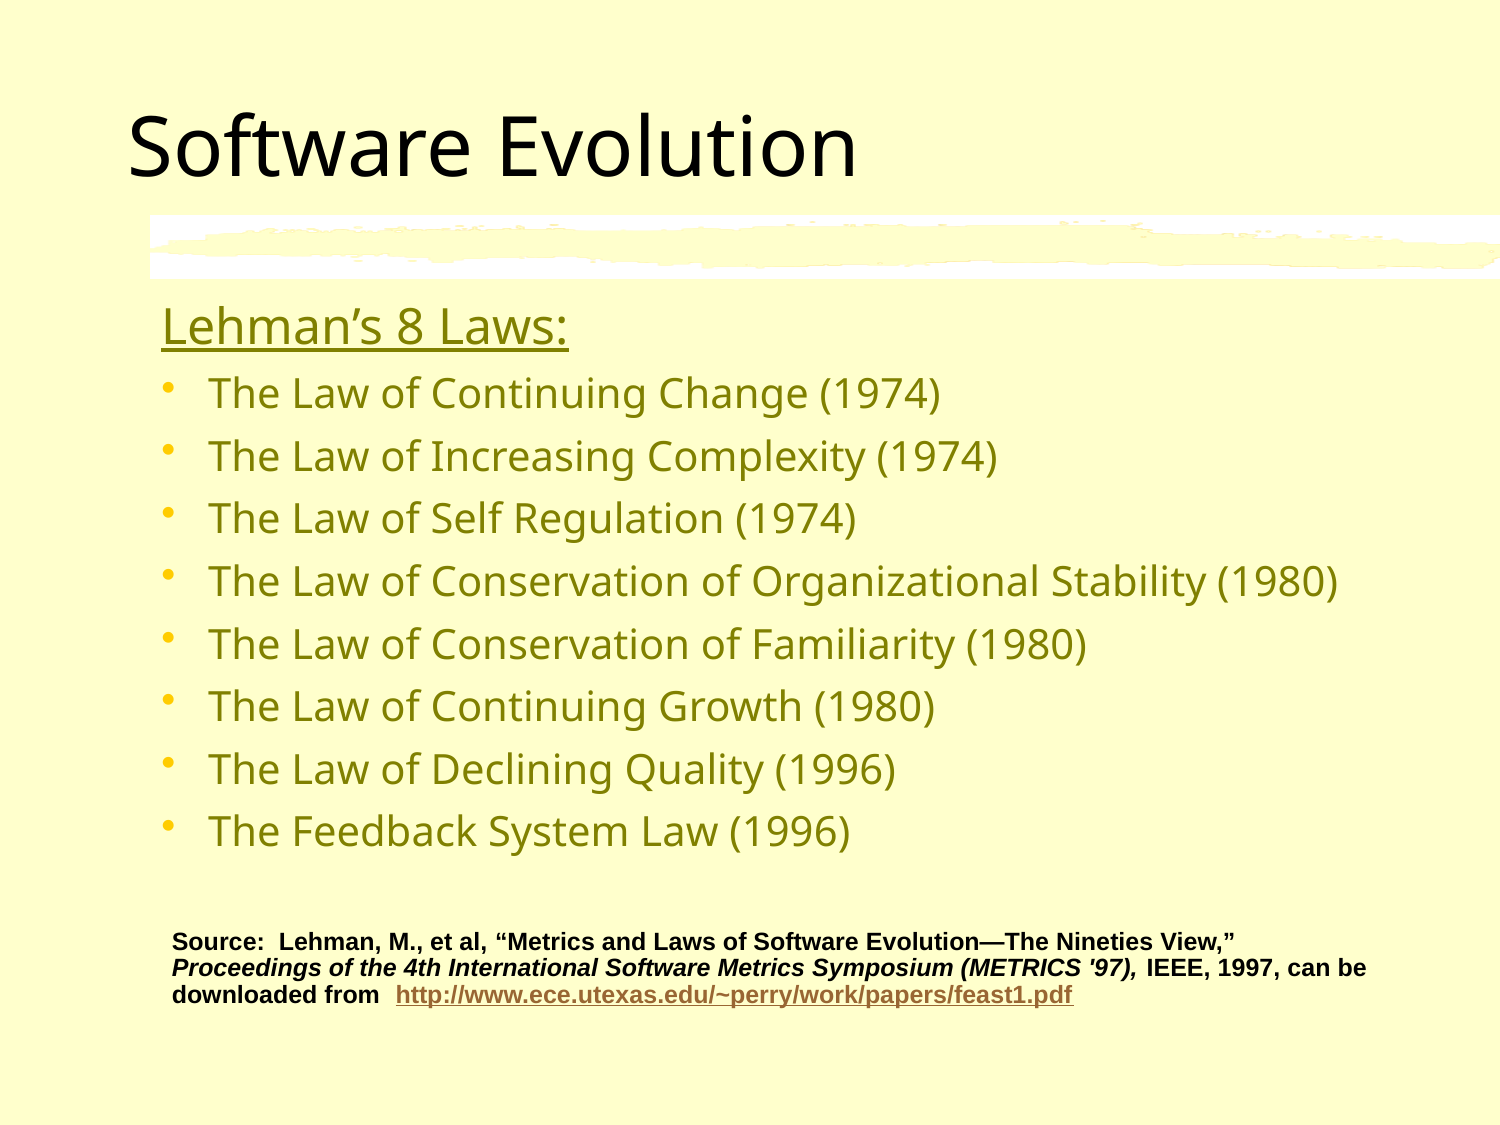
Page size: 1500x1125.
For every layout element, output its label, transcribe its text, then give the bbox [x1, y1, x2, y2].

list Lehman’s 8 Laws: The Law of Continuing Change (1974) The Law of Increasing Complexity (1974) The Law of Self Regulation (1974) The Law of Conservation of Organizational Stability (1980) The Law of Conservation of Familiarity (1980) The Law of Continuing Growth (1980) The Law of Declining Quality (1996) The Feedback System Law (1996) [146, 287, 1459, 900]
text_box Source: Lehman, M., et al, “Metrics and Laws of Software Evolution—The Nineties View,” Proceedings of the 4th International Software Metrics Symposium (METRICS '97), IEEE, 1997, can be downloaded from: http://www.ece.utexas.edu/~perry/work/papers/feast1.pdf [157, 921, 1394, 1017]
title Software Evolution [112, 87, 1186, 200]
